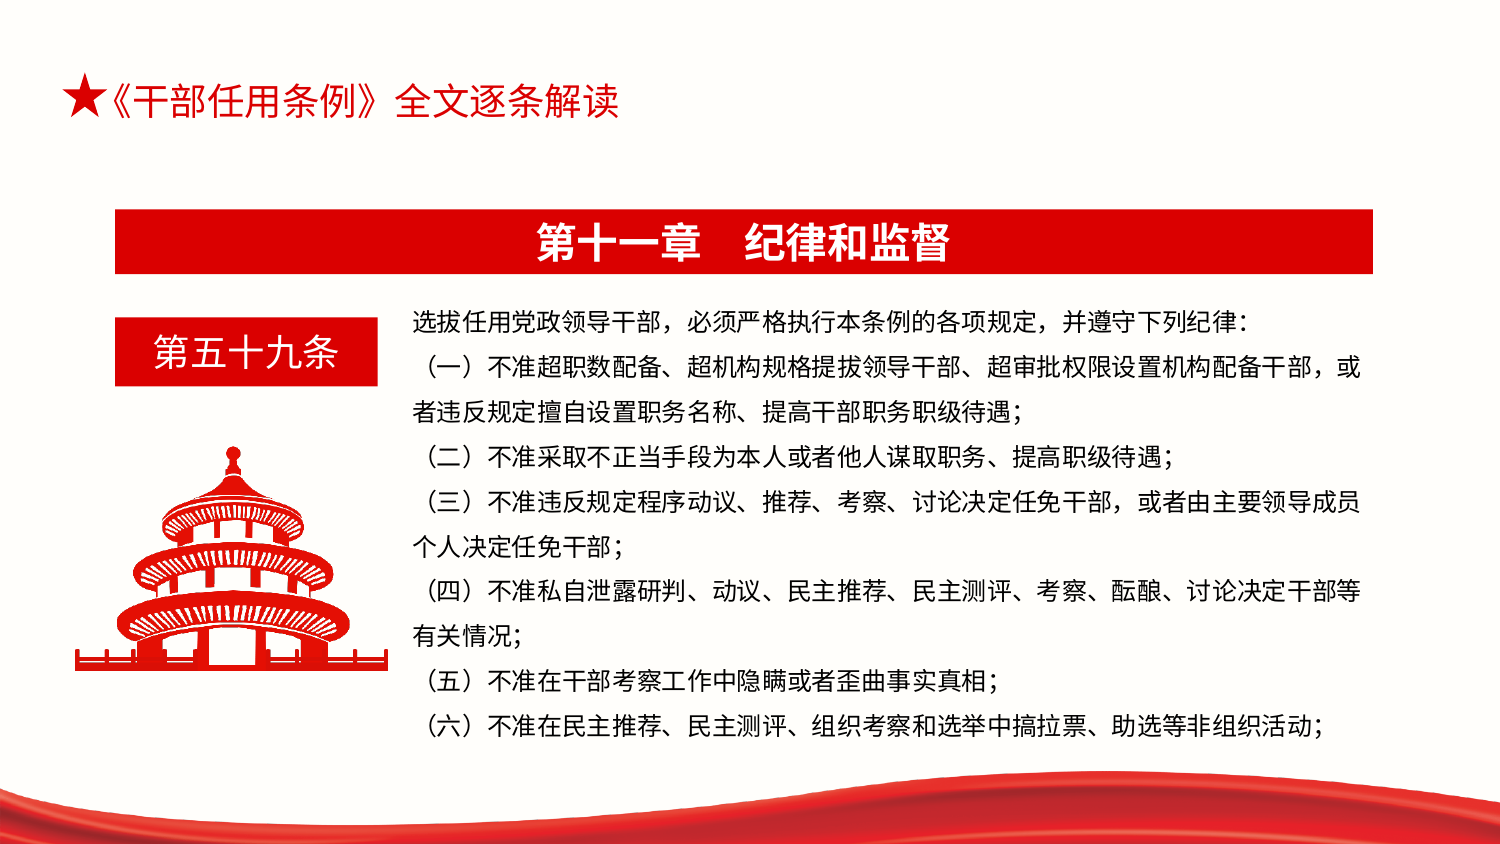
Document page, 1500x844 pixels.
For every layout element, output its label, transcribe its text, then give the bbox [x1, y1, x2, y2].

picture [0, 771, 1500, 844]
text_box 第五十九条 [115, 317, 378, 387]
text_box 选拔任用党政领导干部，必须严格执行本条例的各项规定，并遵守下列纪律： （一）不准超职数配备、超机构规格提拔领导干部、超审批权限设置机构配备干部，或者违反规定擅自设置职务名称、提高干部职务职级待遇； （二）不准采取不正当手段为本人或者他人谋取职务、提高职级待遇； （三）不准违反规定程序动议、推荐、考察、讨论决定任免干部，或者由主要领导成员个人决定任免干部； （四）不准私自泄露研判、动议、民主推荐、民主测评、考察、酝酿、讨论决定干部等有关情况； （五）不准在干部考察工作中隐瞒或者歪曲事实真相； （六）不准在民主推荐、民主测评、组织考察和选举中搞拉票、助选等非组织活动； [397, 284, 1392, 748]
picture [74, 432, 388, 671]
text_box 第十一章 纪律和监督 [115, 209, 1373, 275]
